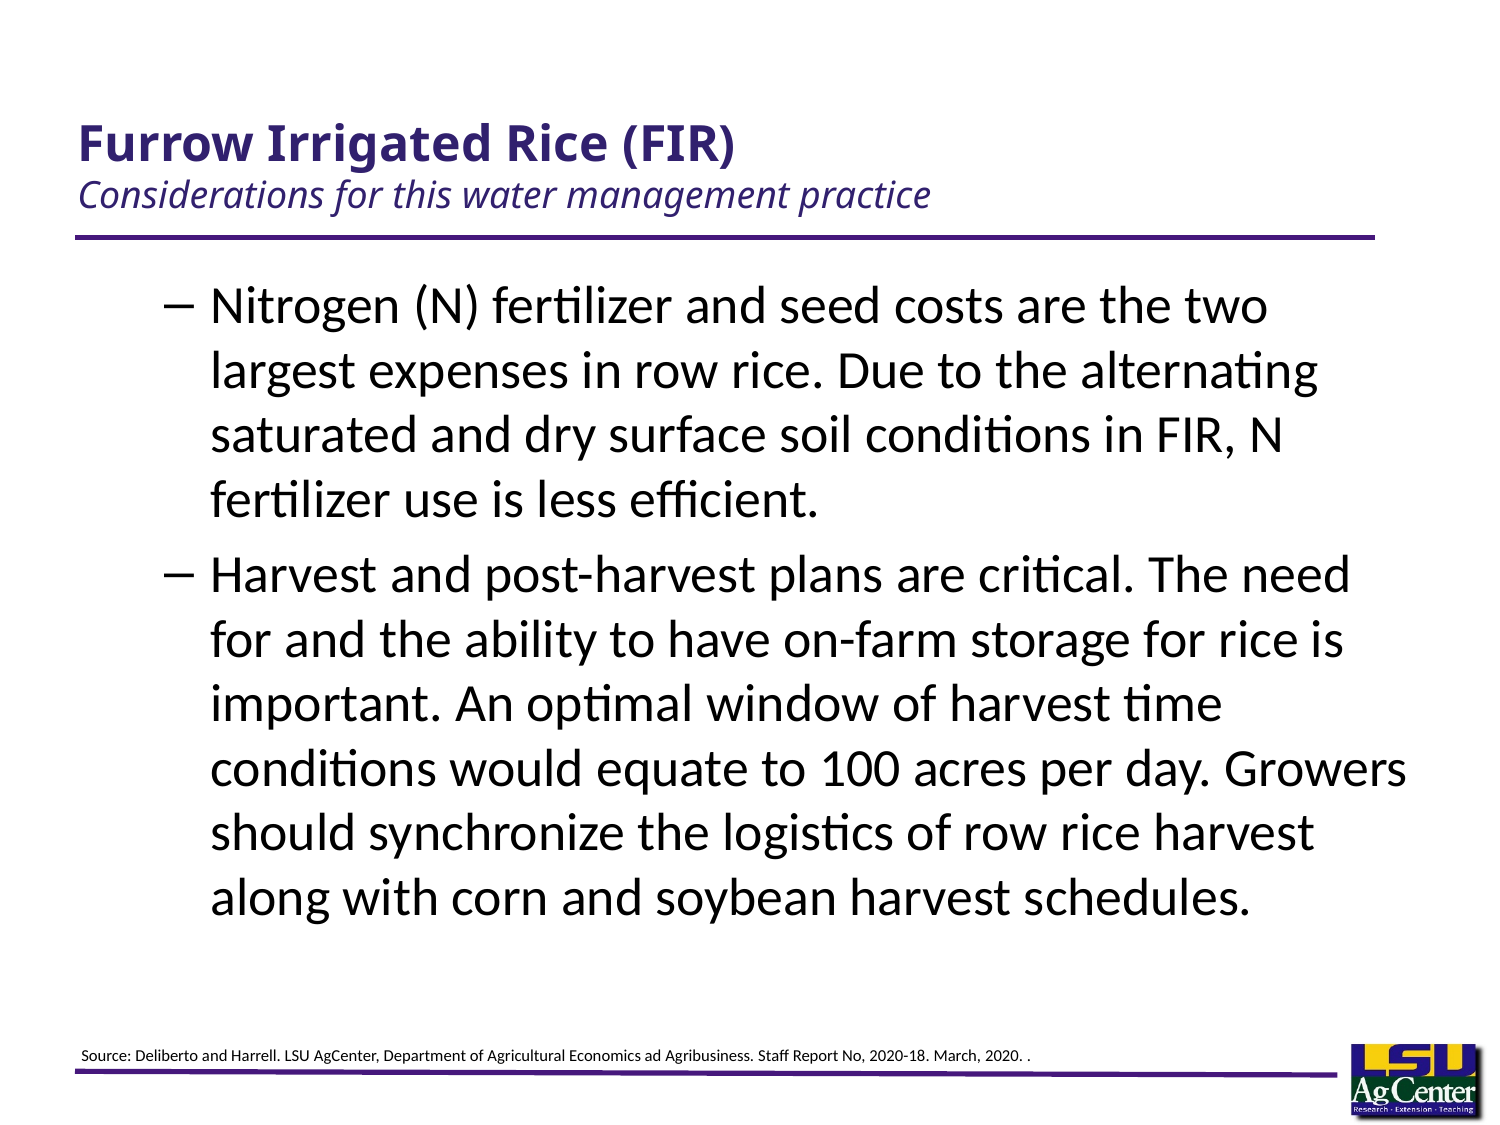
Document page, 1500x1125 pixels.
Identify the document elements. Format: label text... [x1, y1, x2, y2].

list Nitrogen (N) fertilizer and seed costs are the two largest expenses in row rice. Due to the alternating saturated and dry surface soil conditions in FIR, N fertilizer use is less efficient. Harvest and post-harvest plans are critical. The need for and the ability to have on-farm storage for rice is important. An optimal window of harvest time conditions would equate to 100 acres per day. Growers should synchronize the logistics of row rice harvest along with corn and soybean harvest schedules. [75, 262, 1425, 1005]
text_box Source: Deliberto and Harrell. LSU AgCenter, Department of Agricultural Economics ad Agribusiness. Staff Report No, 2020-18. March, 2020. . [66, 1037, 1048, 1073]
text_box Furrow Irrigated Rice (FIR) Considerations for this water management practice [62, 70, 1463, 258]
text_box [74, 1071, 1338, 1076]
picture [1349, 1042, 1488, 1125]
